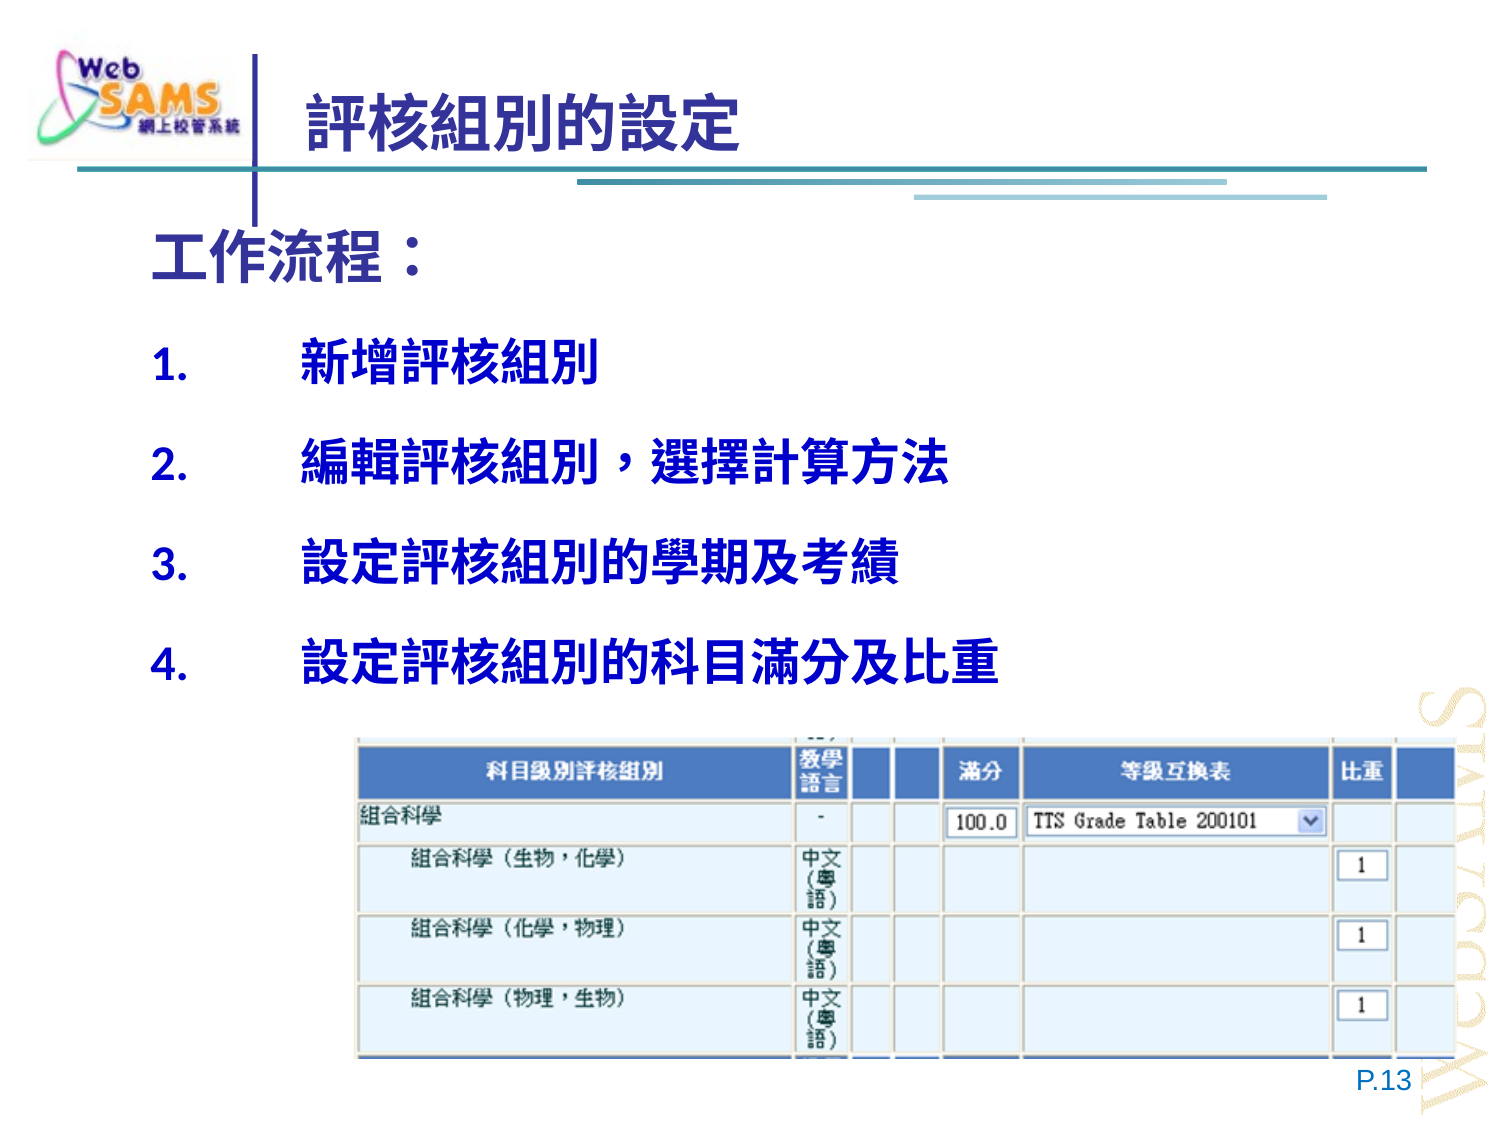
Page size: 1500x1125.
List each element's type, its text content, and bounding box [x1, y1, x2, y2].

slide_number P.13 [1114, 1066, 1428, 1105]
text_box 工作流程： 1. 新增評核組別 2. 編輯評核組別，選擇計算方法 3. 設定評核組別的學期及考績 4. 設定評核組別的科目滿分及比重 [135, 196, 1365, 953]
picture [348, 679, 1500, 1117]
picture [27, 29, 253, 161]
title 評核組別的設定 [289, 41, 1465, 167]
